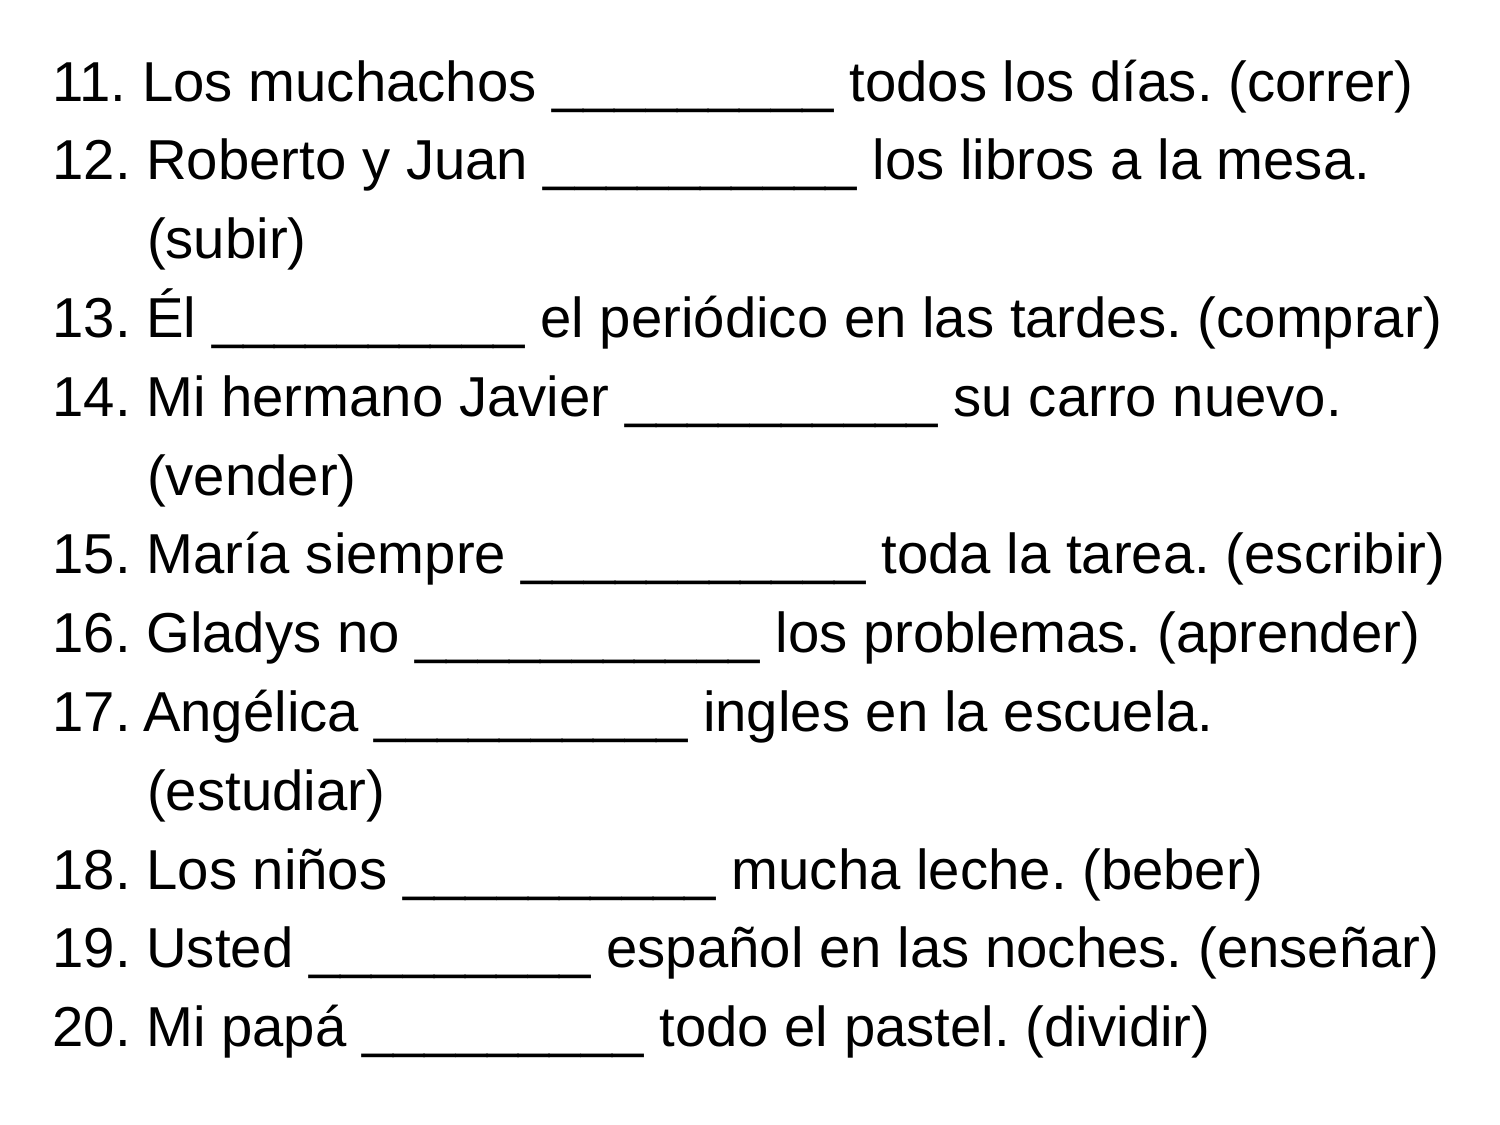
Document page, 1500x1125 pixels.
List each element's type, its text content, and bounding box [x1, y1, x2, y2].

list 11. Los muchachos _________ todos los días. (correr) 12. Roberto y Juan __________ los libros a la mesa. (subir) 13. Él __________ el periódico en las tardes. (comprar) 14. Mi hermano Javier __________ su carro nuevo. (vender) 15. María siempre ___________ toda la tarea. (escribir) 16. Gladys no ___________ los problemas. (aprender) 17. Angélica __________ ingles en la escuela. (estudiar) 18. Los niños __________ mucha leche. (beber) 19. Usted _________ español en las noches. (enseñar) 20. Mi papá _________ todo el pastel. (dividir) [37, 37, 1463, 1063]
